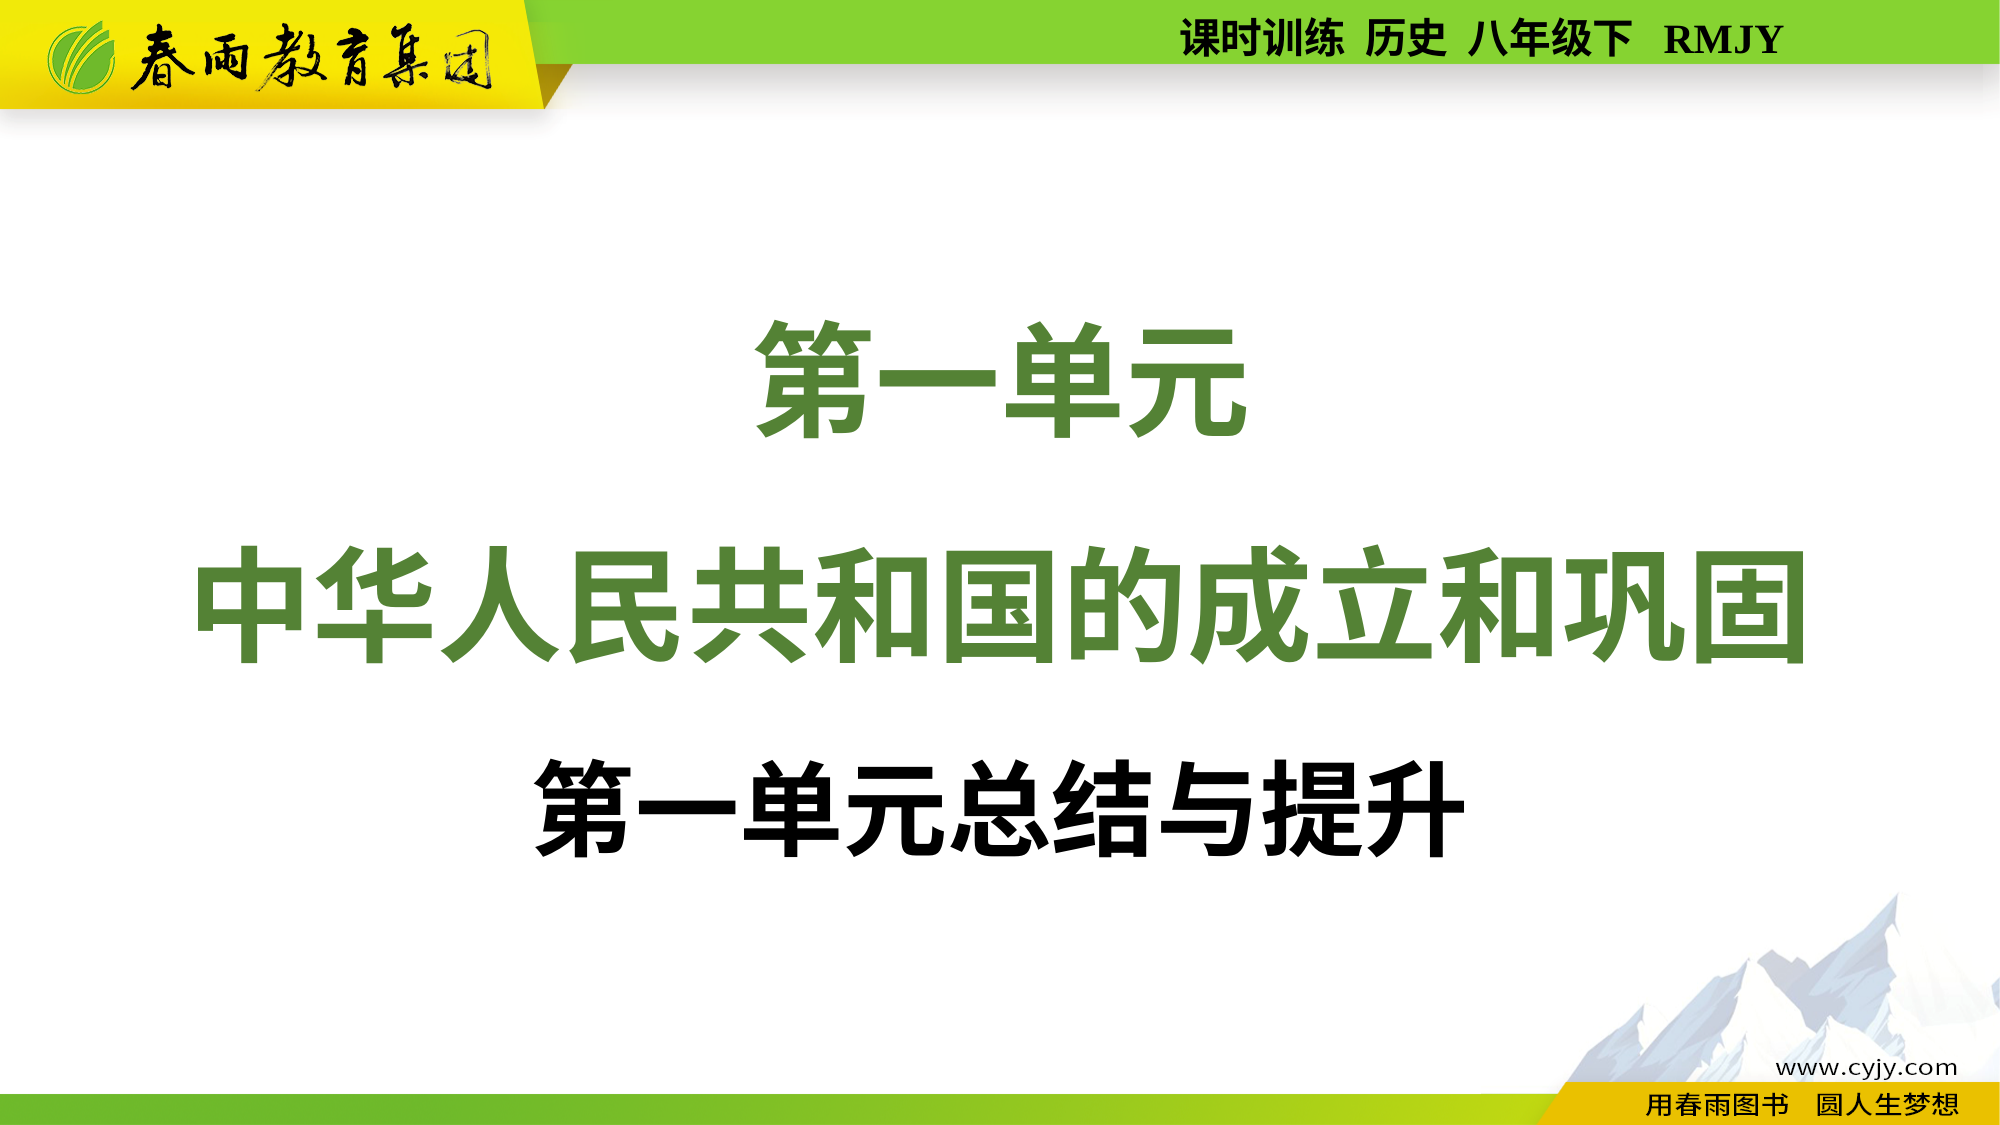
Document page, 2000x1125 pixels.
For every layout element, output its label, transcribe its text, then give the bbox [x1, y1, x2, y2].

text_box 第一单元 中华人民共和国的成立和巩固 [0, 219, 2000, 674]
picture [0, 878, 2000, 1125]
picture [0, 0, 2000, 219]
text_box 第一单元总结与提升 [0, 674, 2000, 878]
